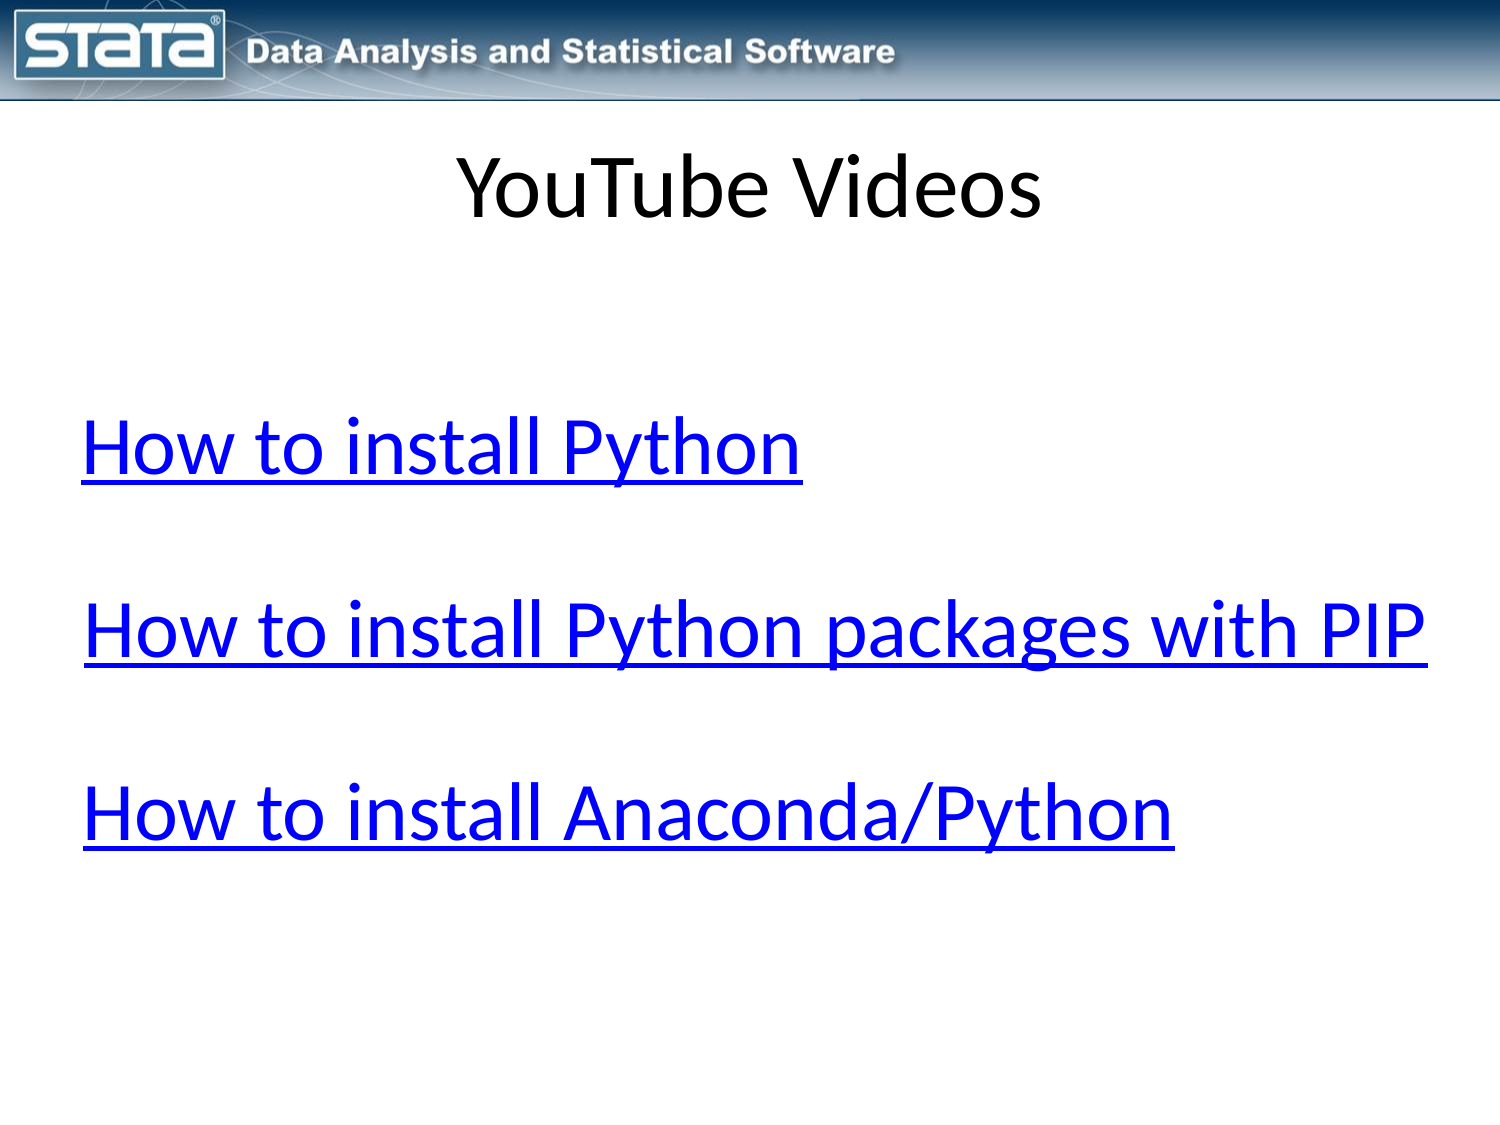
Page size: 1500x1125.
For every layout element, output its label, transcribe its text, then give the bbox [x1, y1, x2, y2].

text_box How to install Anaconda/Python [67, 750, 1191, 865]
text_box How to install Python packages with PIP [69, 566, 1443, 682]
title YouTube Videos [0, 99, 1500, 263]
picture [0, 0, 1500, 99]
text_box How to install Python [66, 383, 819, 499]
